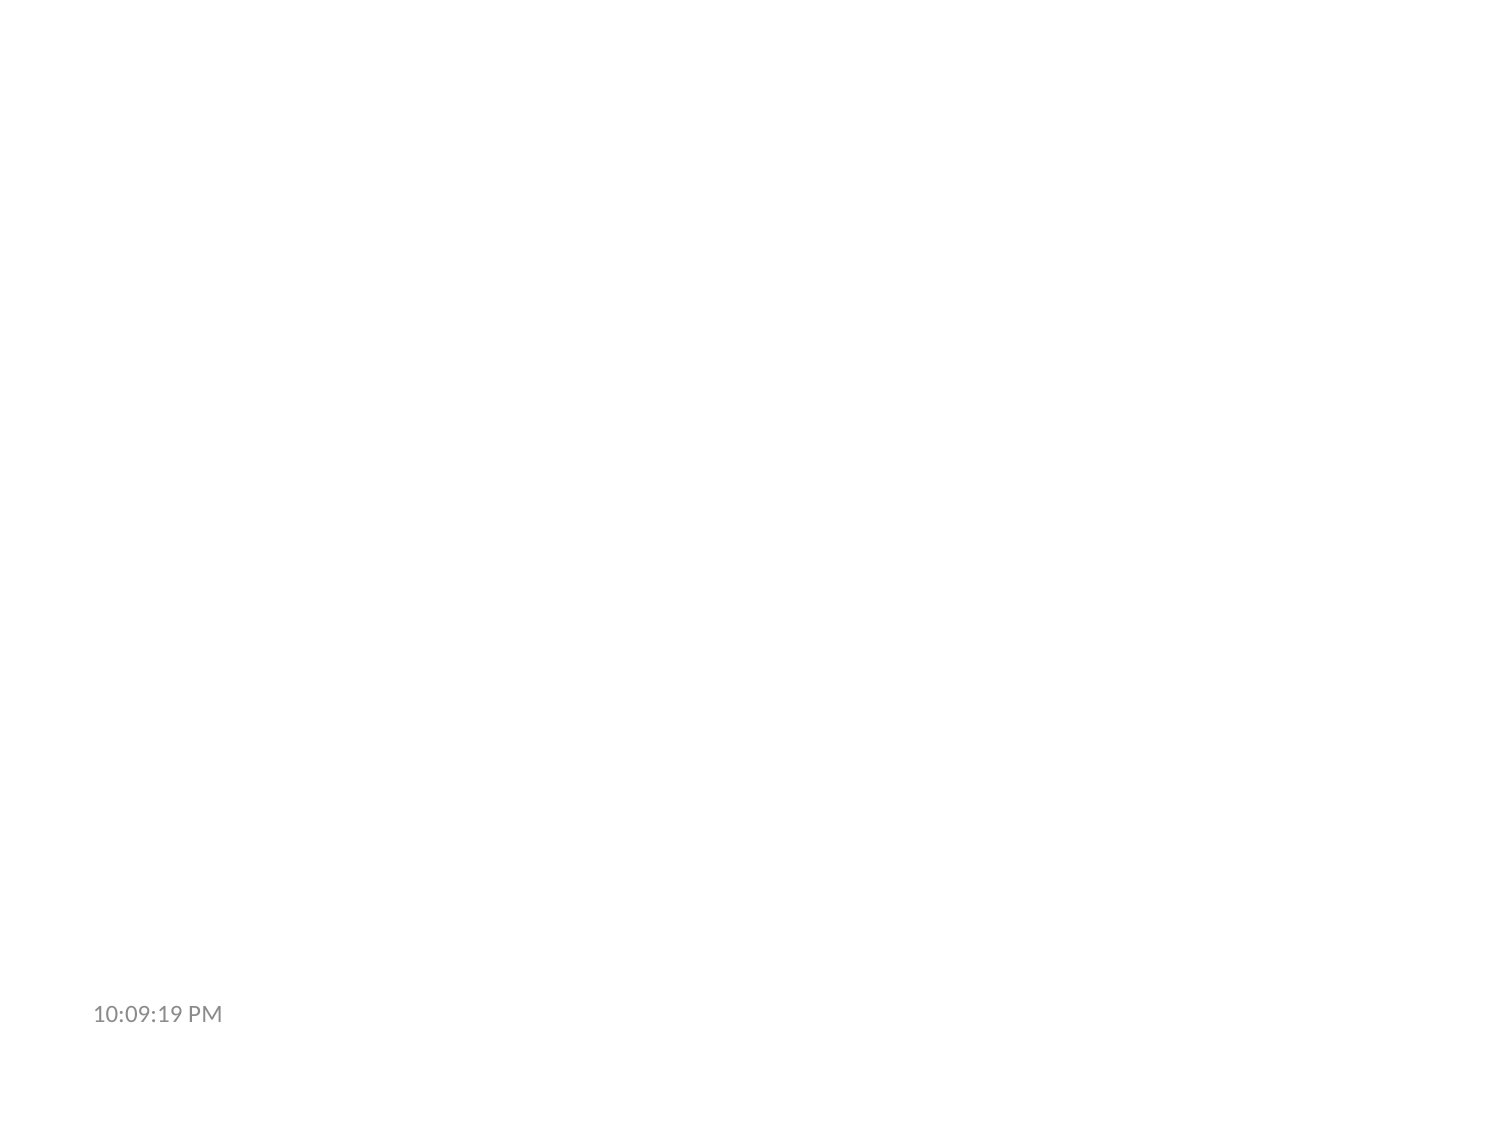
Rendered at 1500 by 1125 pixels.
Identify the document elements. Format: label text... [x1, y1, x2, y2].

text_box 3:35:09 PM [77, 982, 428, 1043]
